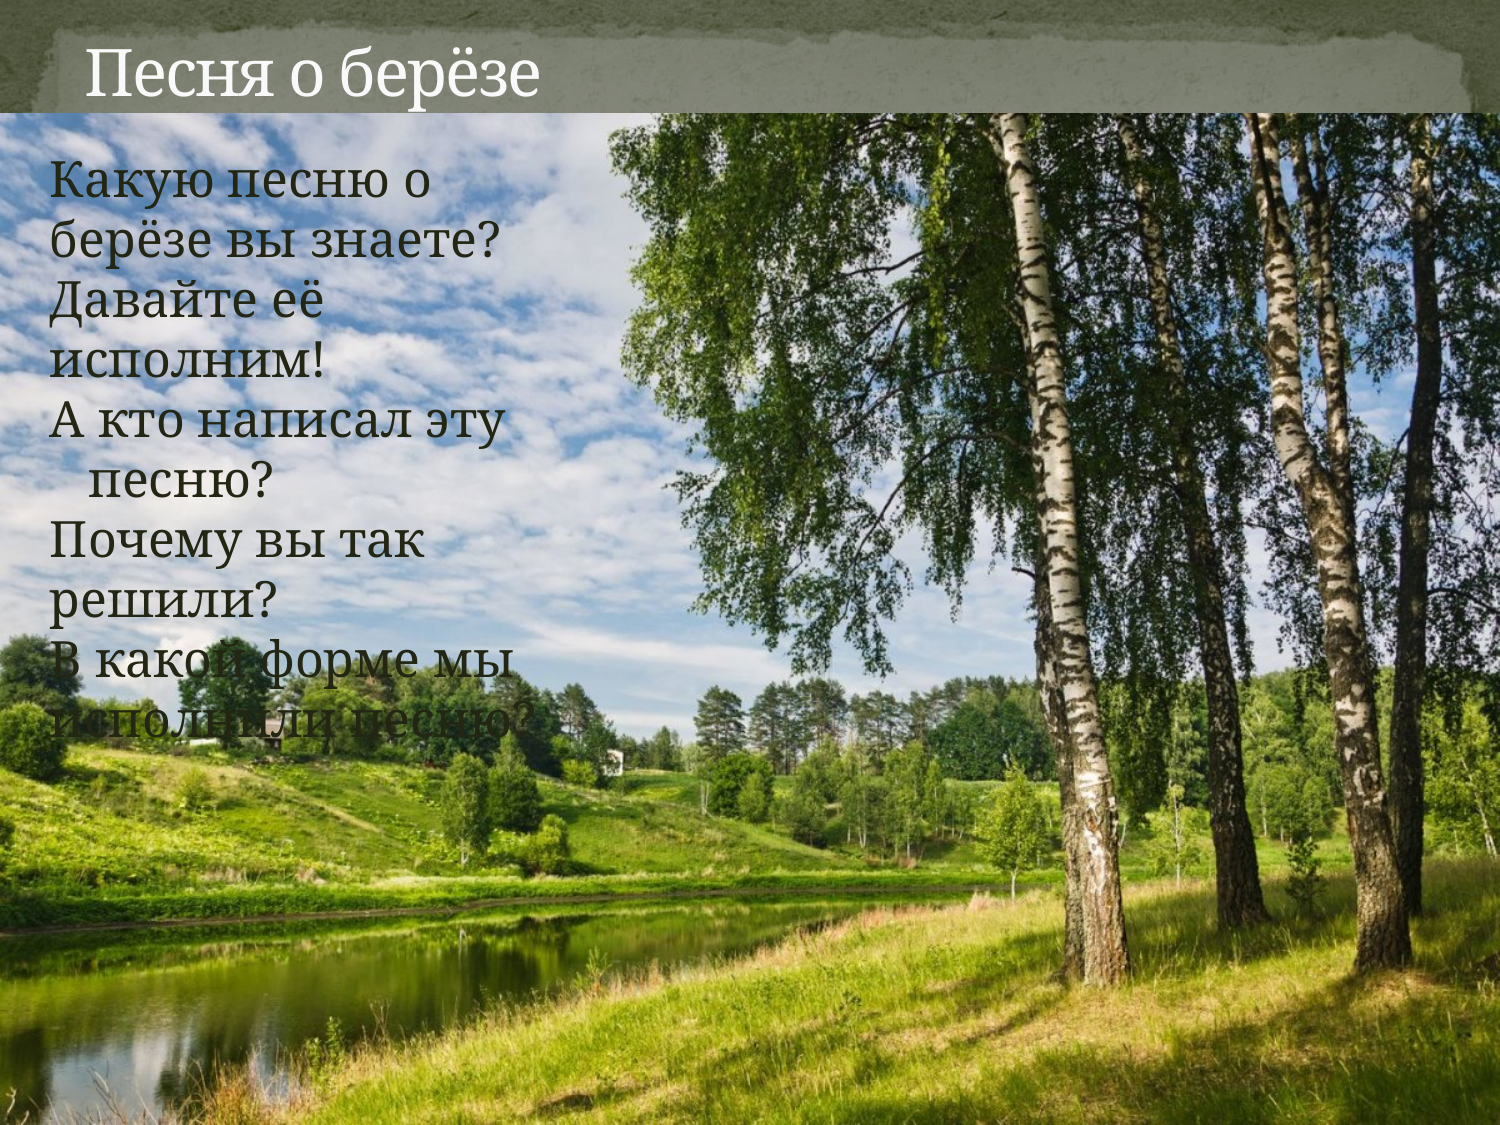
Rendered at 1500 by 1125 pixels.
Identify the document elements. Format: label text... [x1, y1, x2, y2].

picture [0, 113, 1500, 1125]
title Песня о берёзе [70, 23, 1421, 102]
